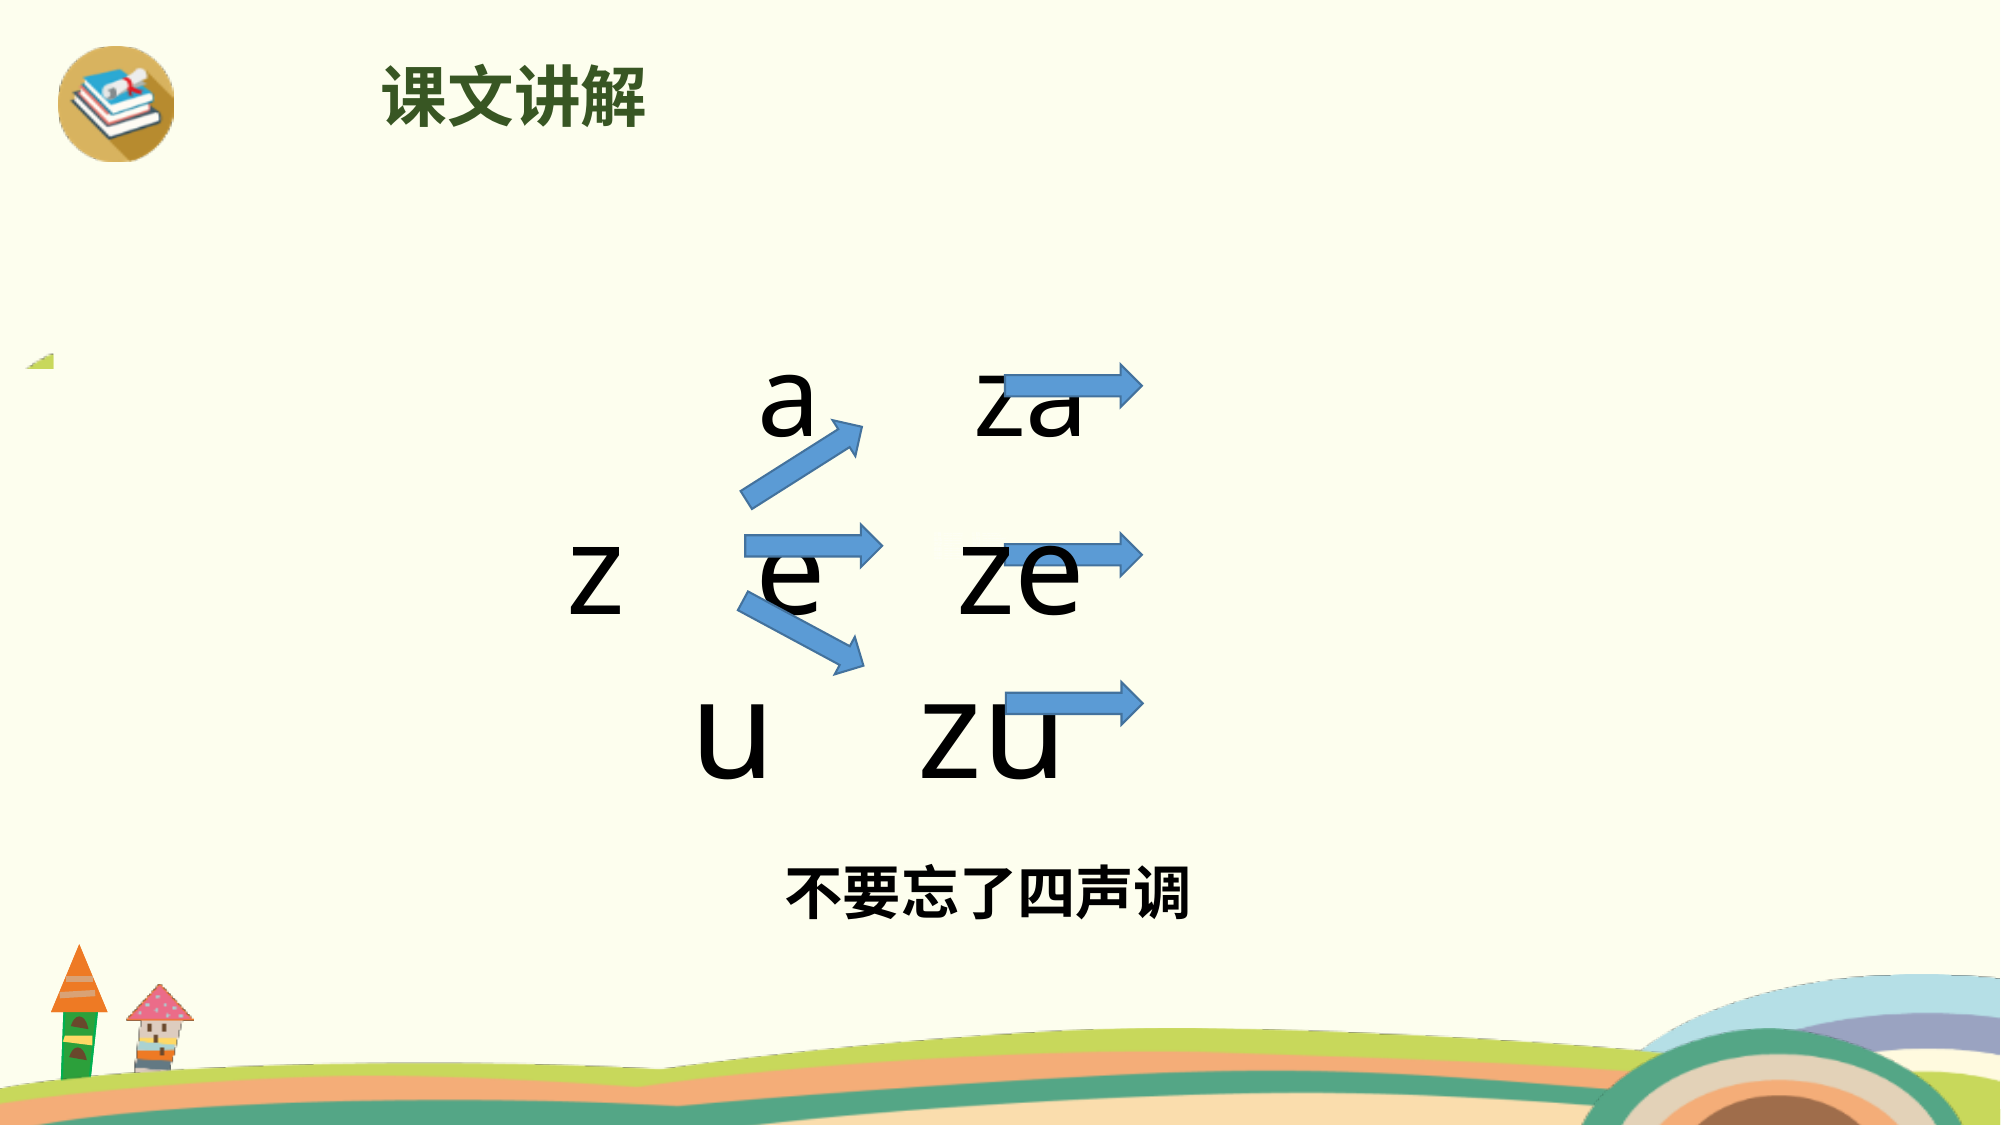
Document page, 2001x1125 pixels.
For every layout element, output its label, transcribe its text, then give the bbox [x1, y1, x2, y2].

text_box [461, 249, 1660, 816]
picture [0, 0, 2001, 1125]
text_box 课文讲解 [365, 47, 663, 143]
text_box 不要忘了四声调 [769, 848, 1243, 934]
